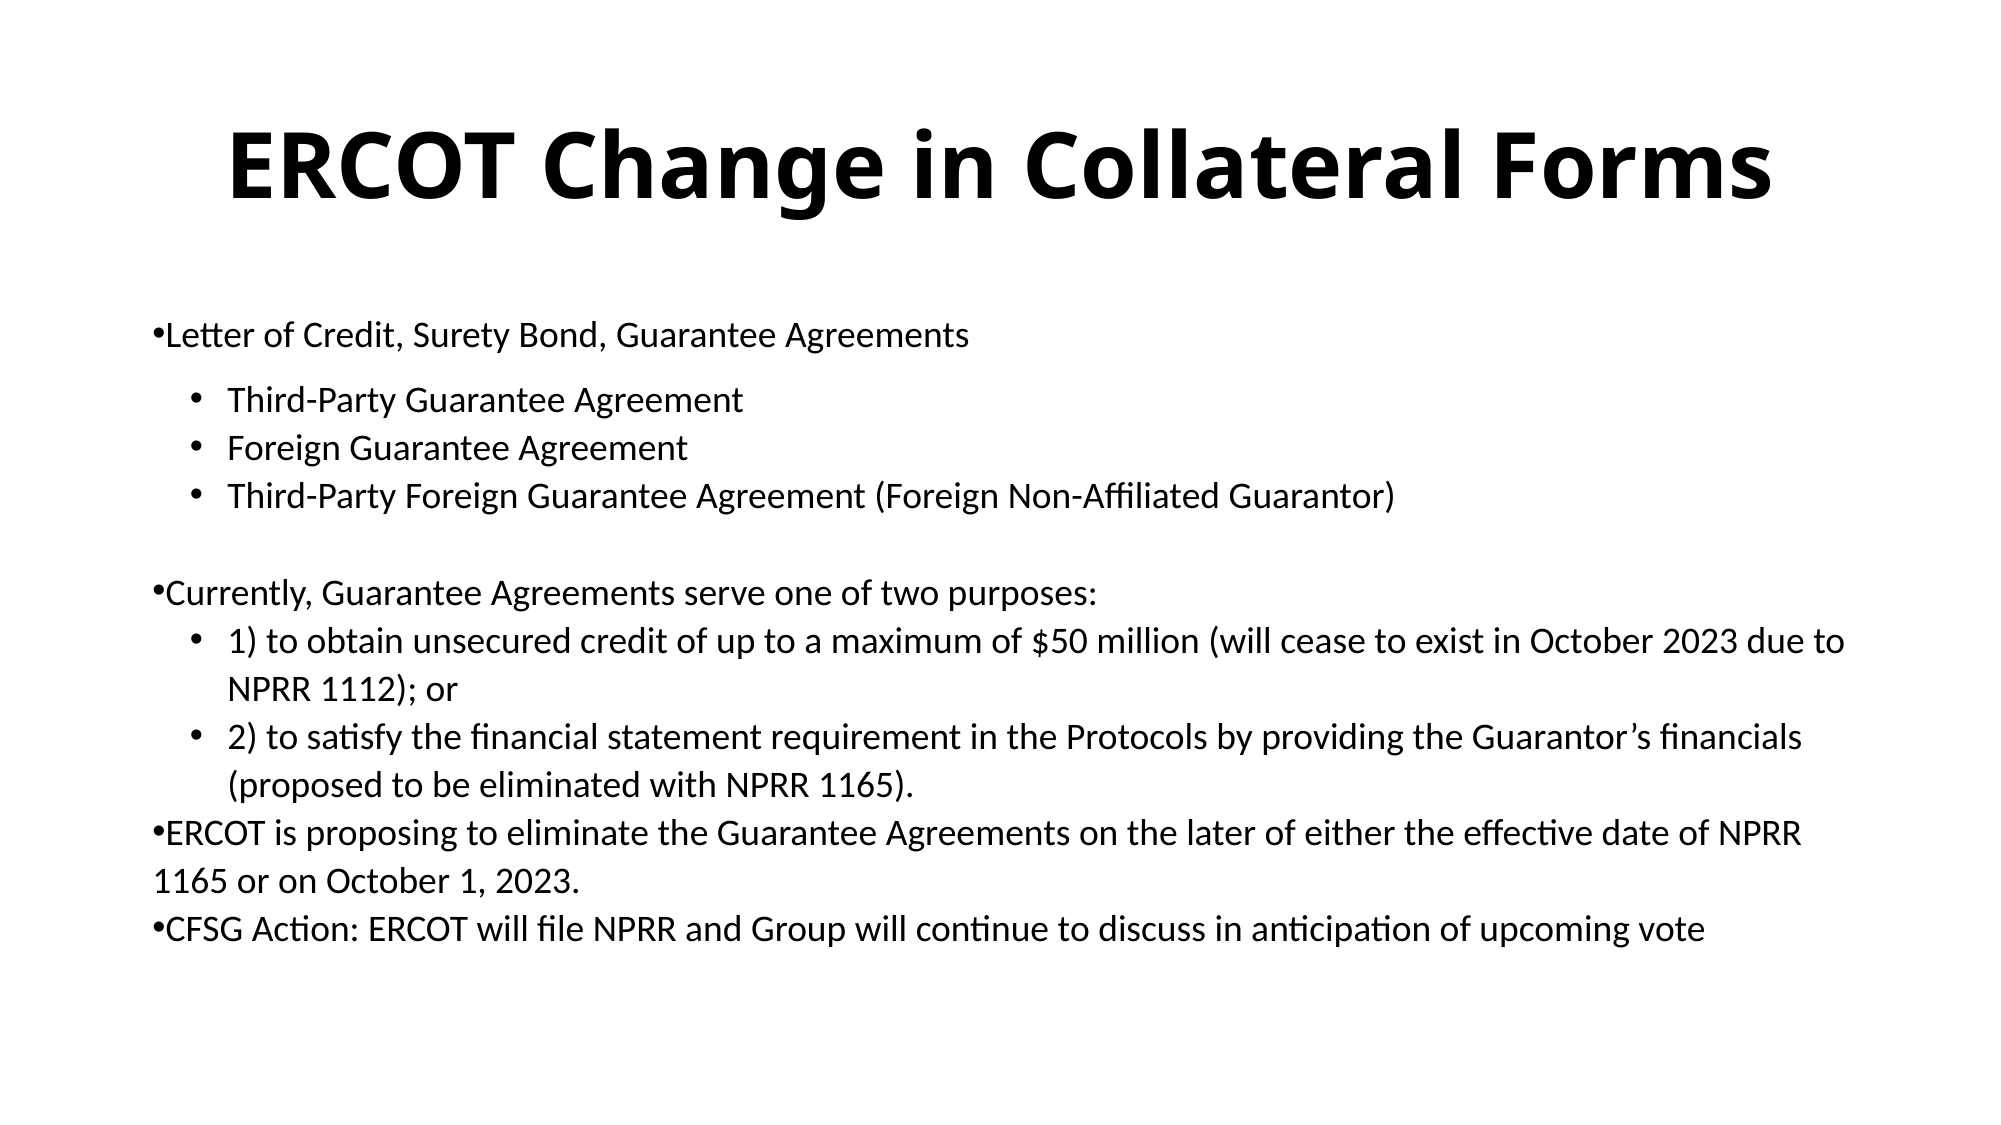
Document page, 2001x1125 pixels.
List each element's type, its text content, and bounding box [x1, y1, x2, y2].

title ERCOT Change in Collateral Forms [137, 59, 1863, 278]
list Letter of Credit, Surety Bond, Guarantee Agreements Third-Party Guarantee Agreement Foreign Guarantee Agreement Third-Party Foreign Guarantee Agreement (Foreign Non-Affiliated Guarantor) Currently, Guarantee Agreements serve one of two purposes: 1) to obtain unsecured credit of up to a maximum of $50 million (will cease to exist in October 2023 due to NPRR 1112); or 2) to satisfy the financial statement requirement in the Protocols by providing the Guarantor’s financials (proposed to be eliminated with NPRR 1165). ERCOT is proposing to eliminate the Guarantee Agreements on the later of either the effective date of NPRR 1165 or on October 1, 2023. CFSG Action: ERCOT will file NPRR and Group will continue to discuss in anticipation of upcoming vote [137, 299, 1863, 1014]
